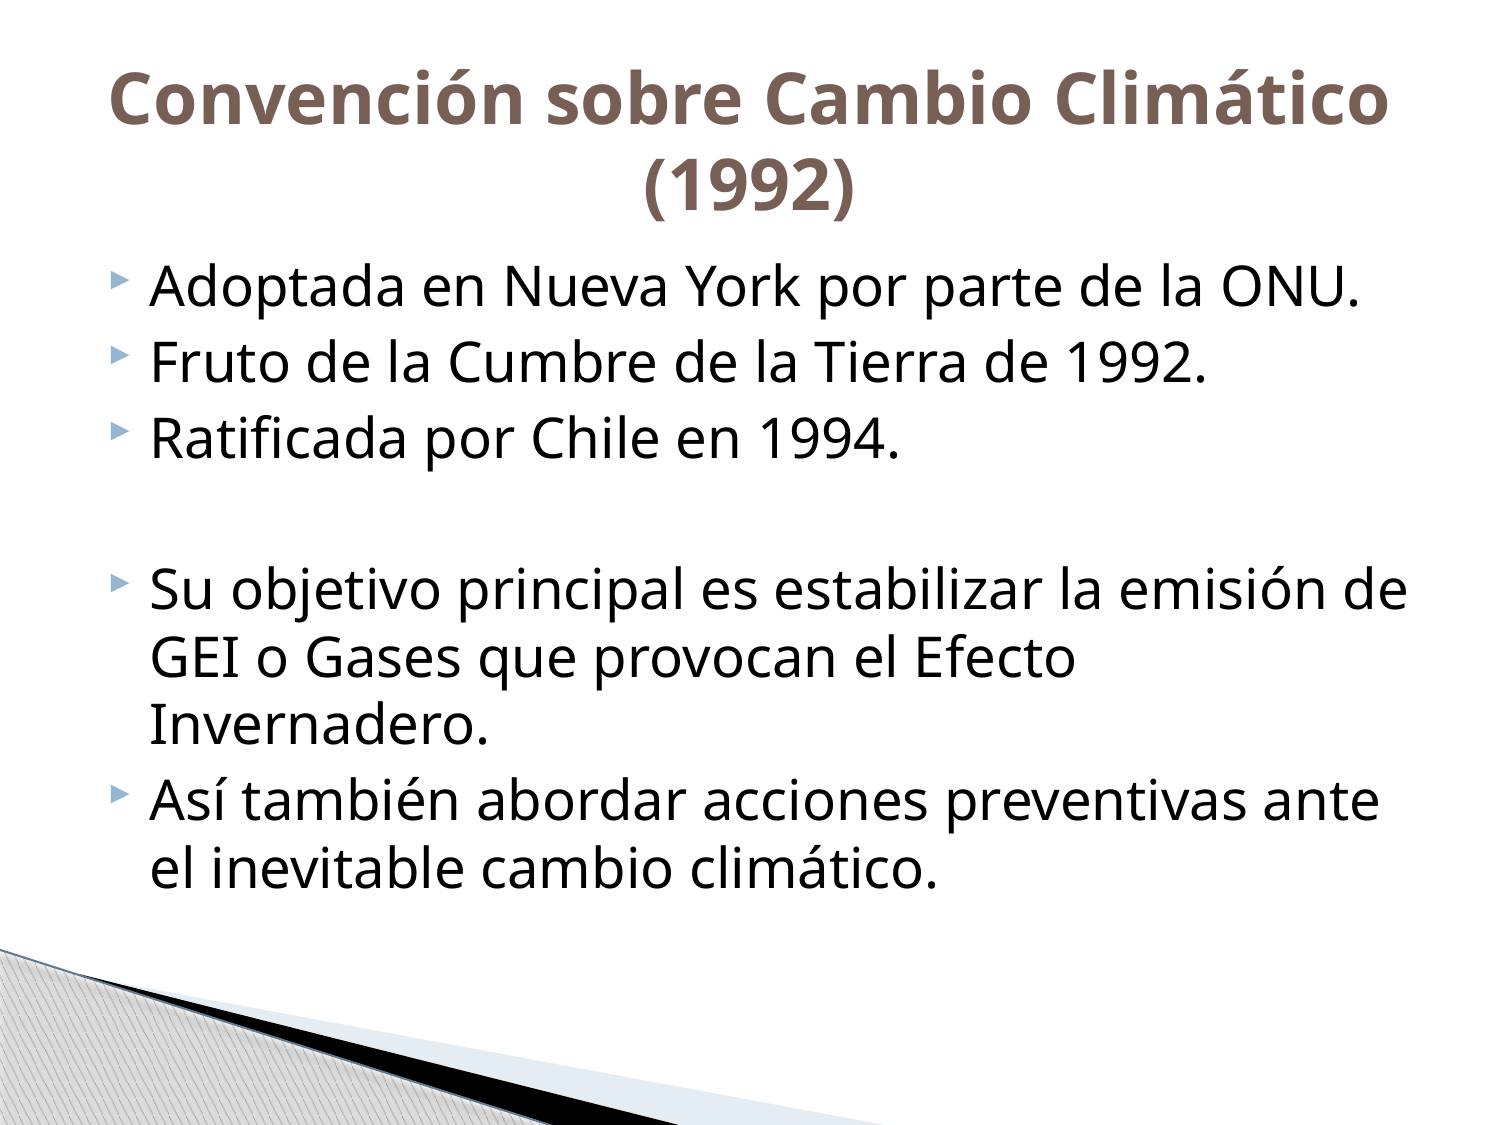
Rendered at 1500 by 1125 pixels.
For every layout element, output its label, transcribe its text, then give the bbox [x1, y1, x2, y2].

title Convención sobre Cambio Climático (1992) [75, 45, 1425, 233]
list Adoptada en Nueva York por parte de la ONU. Fruto de la Cumbre de la Tierra de 1992. Ratificada por Chile en 1994. Su objetivo principal es estabilizar la emisión de GEI o Gases que provocan el Efecto Invernadero. Así también abordar acciones preventivas ante el inevitable cambio climático. [75, 243, 1425, 986]
